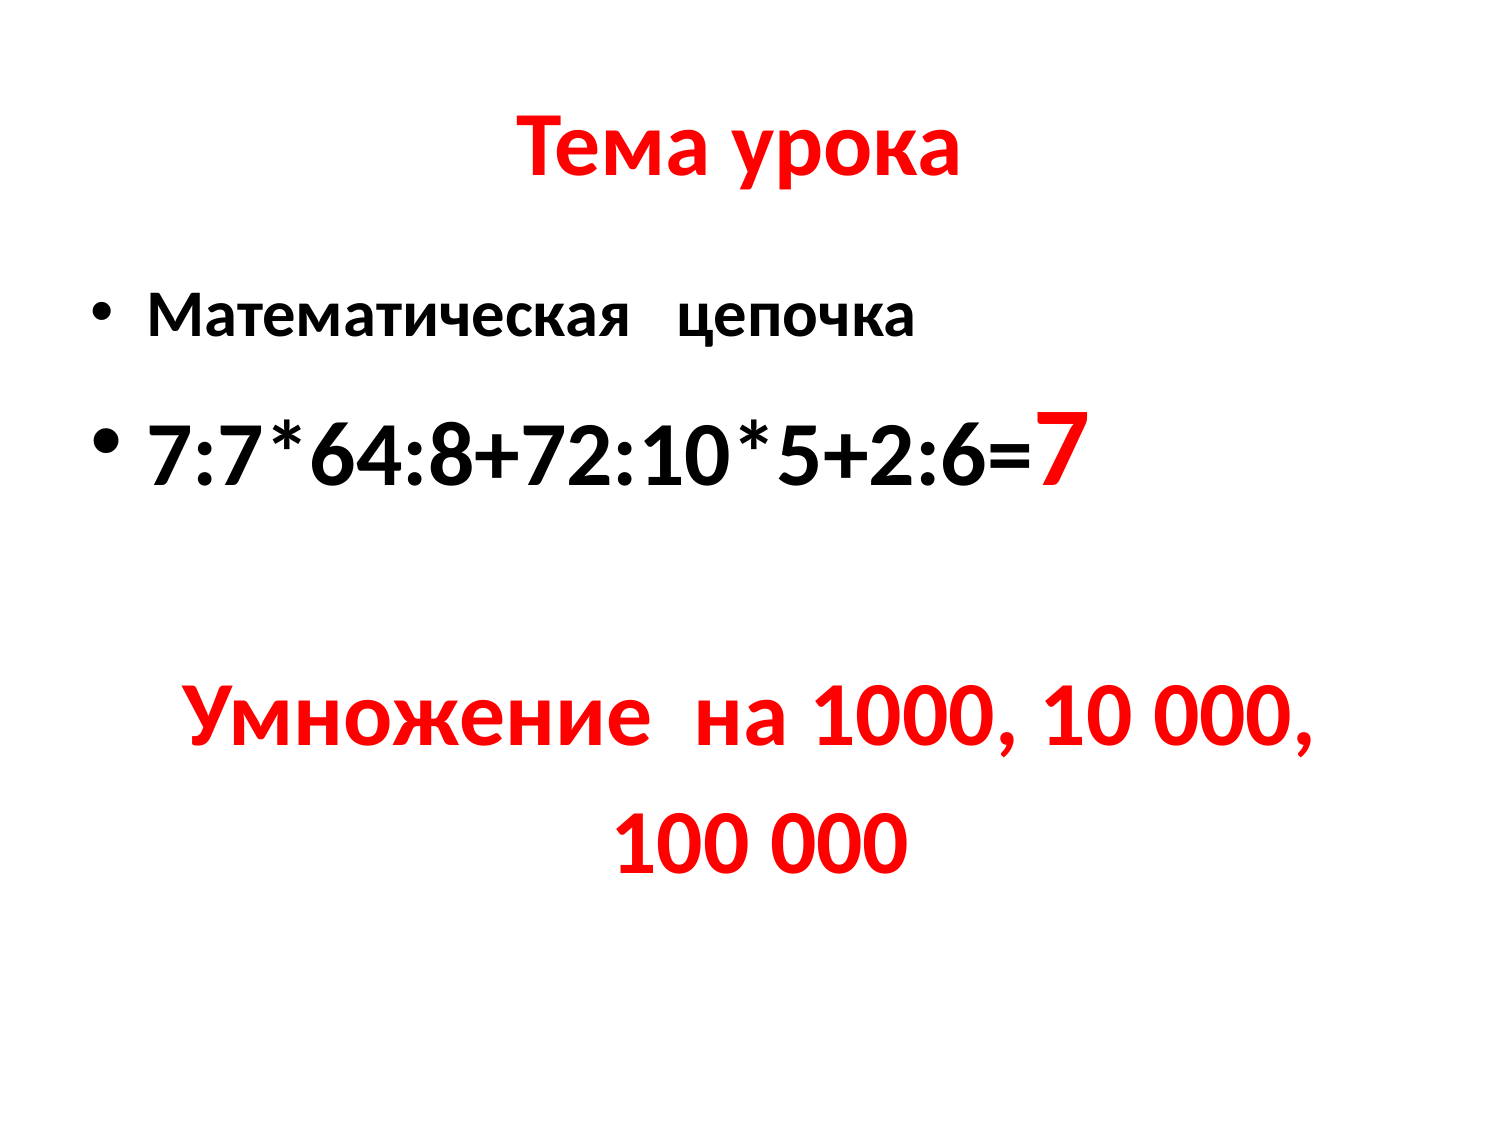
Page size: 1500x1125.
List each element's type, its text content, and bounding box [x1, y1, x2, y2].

title Тема урока [75, 45, 1425, 233]
list Математическая цепочка 7:7*64:8+72:10*5+2:6=7 Умножение на 1000, 10 000, 100 000 [75, 262, 1425, 1005]
